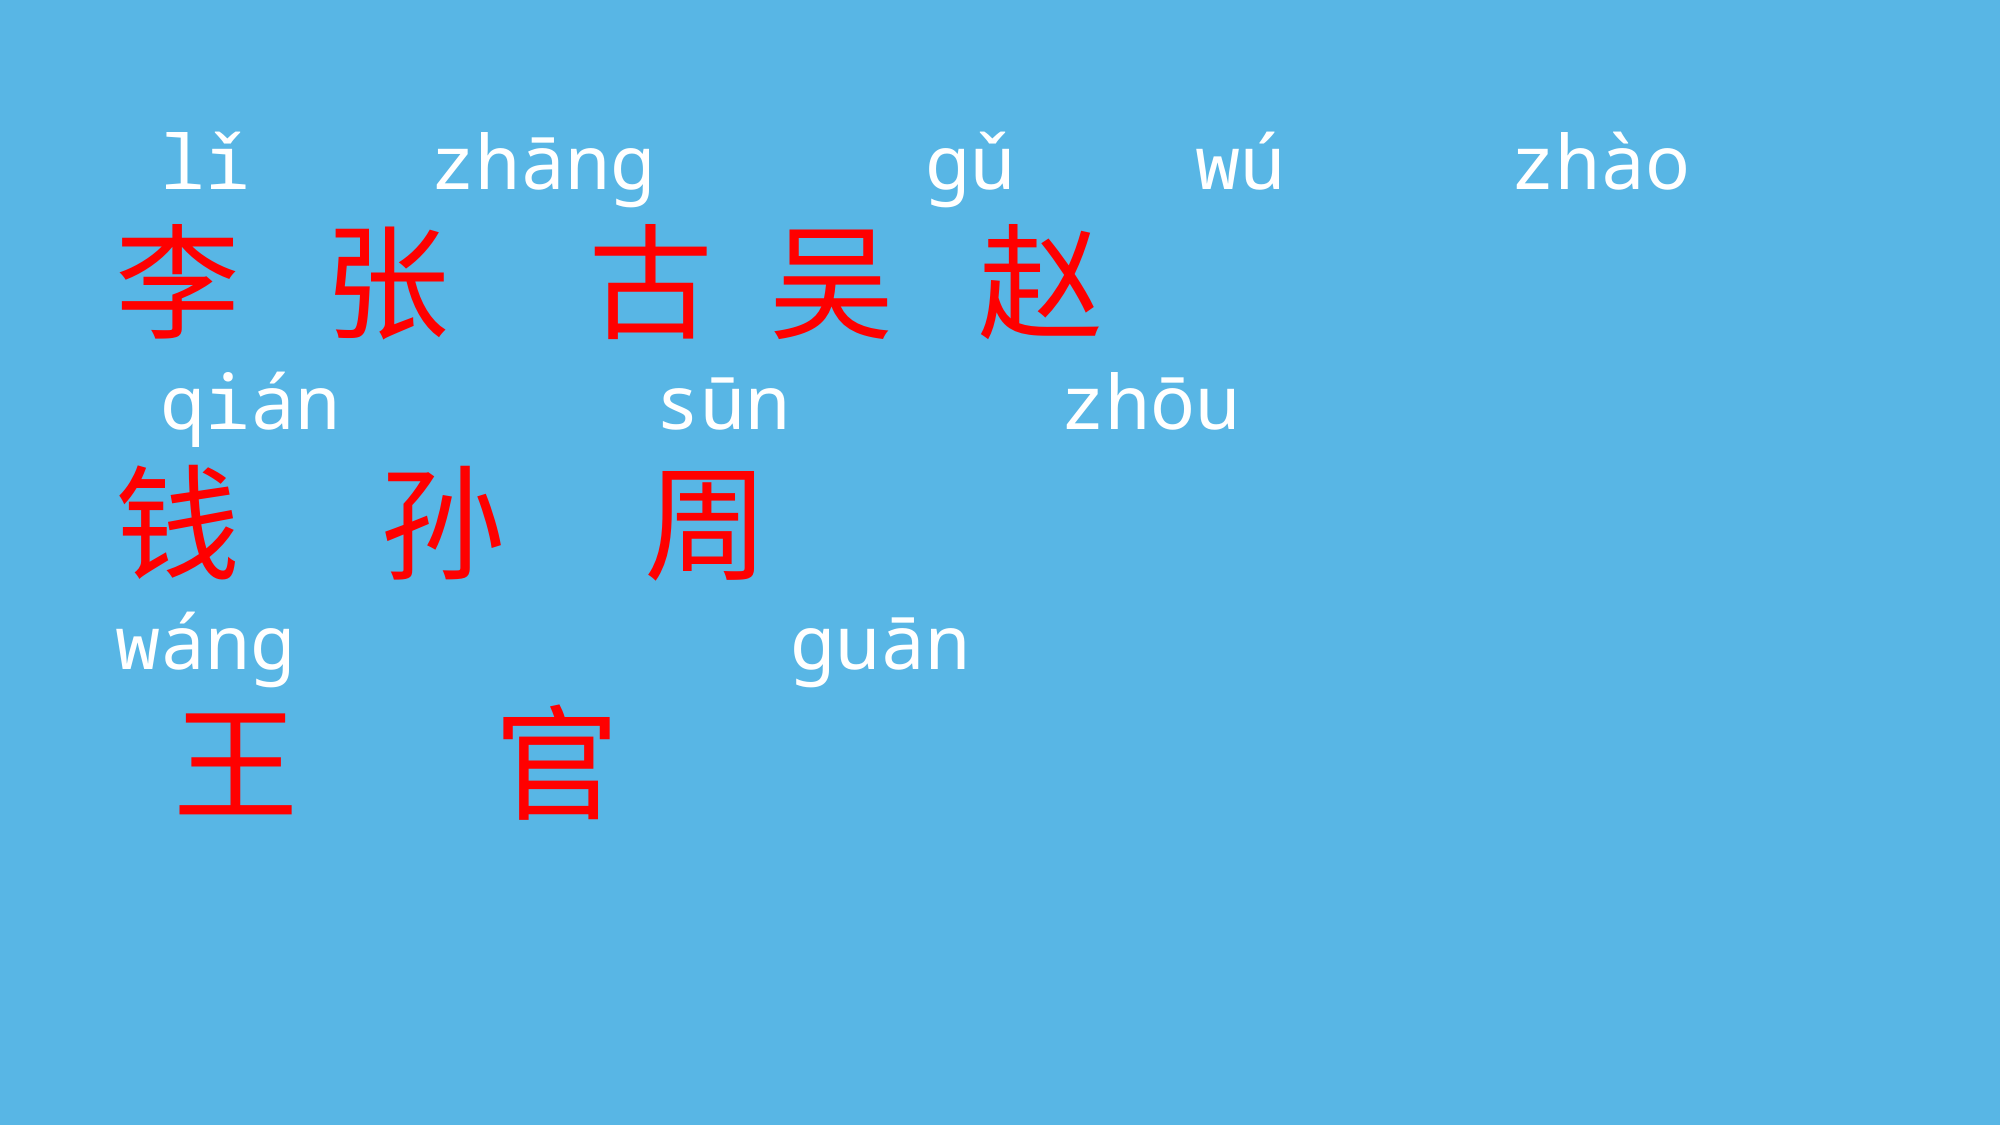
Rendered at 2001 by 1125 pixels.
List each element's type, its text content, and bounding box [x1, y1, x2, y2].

text_box lǐ zhānɡ ɡǔ wú zhào 李 张 古 吴 赵 qián sūn zhōu 钱 孙 周 wánɡ ɡuān 王 官 [100, 107, 1856, 843]
